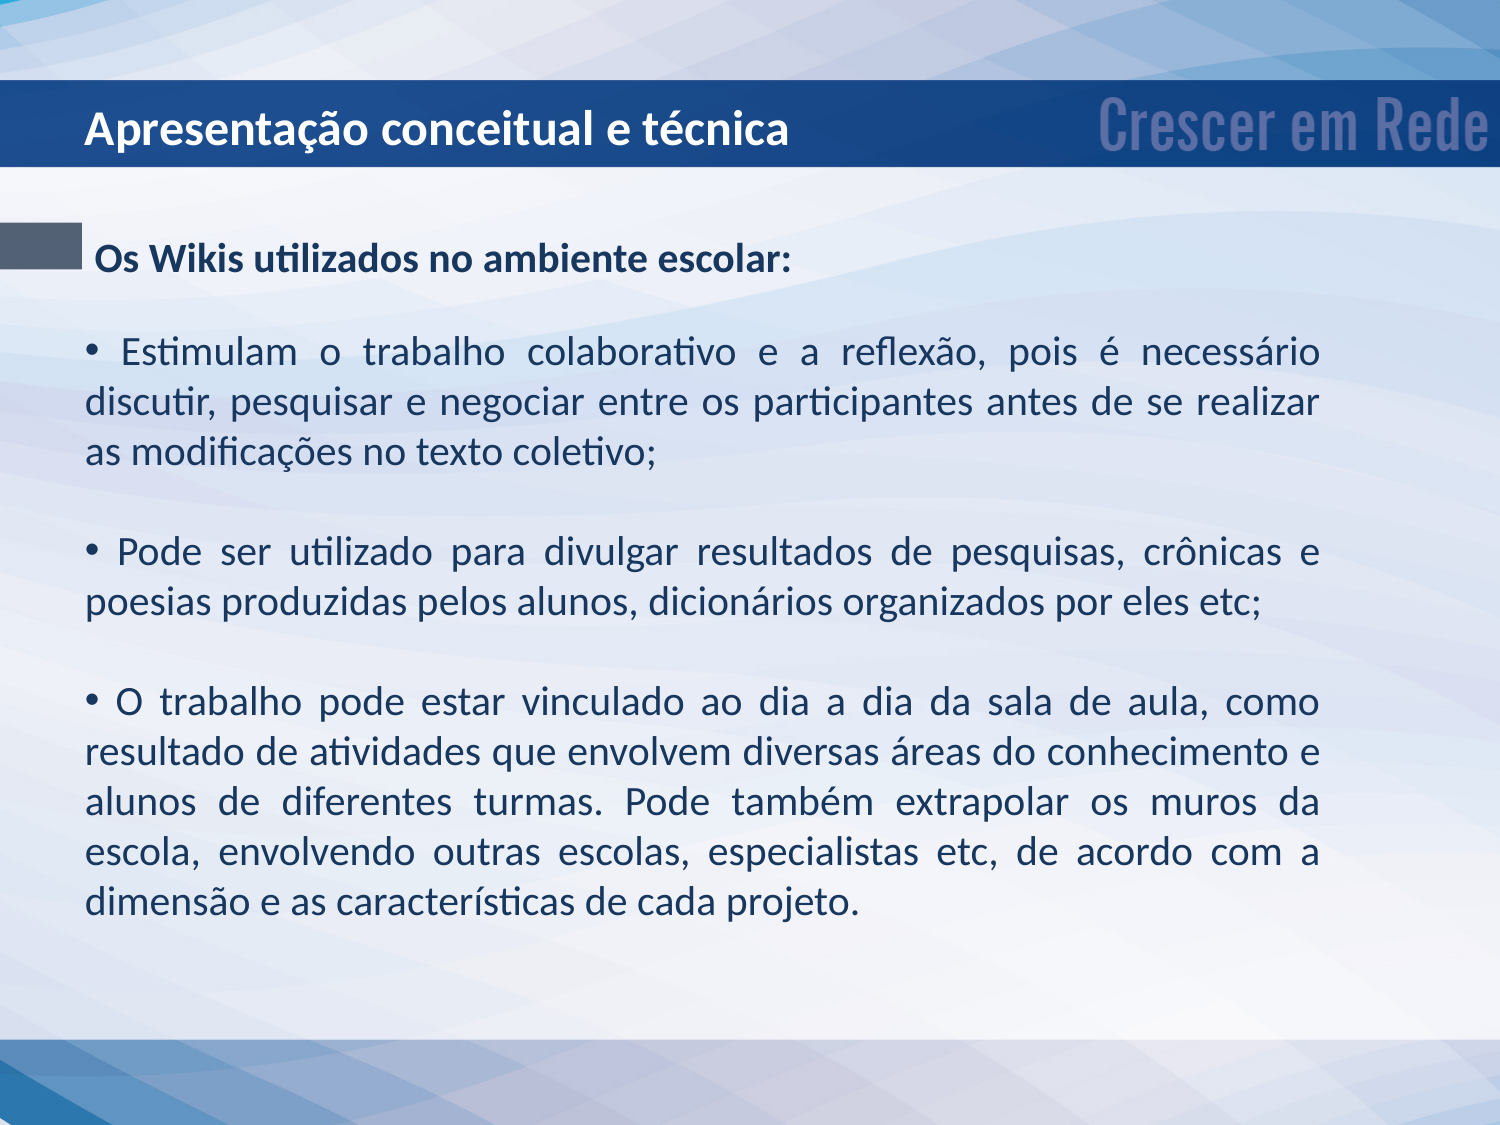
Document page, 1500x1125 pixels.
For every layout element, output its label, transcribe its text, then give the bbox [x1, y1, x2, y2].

text_box Os Wikis utilizados no ambiente escolar: [70, 198, 1418, 288]
text_box Estimulam o trabalho colaborativo e a reflexão, pois é necessário discutir, pesquisar e negociar entre os participantes antes de se realizar as modificações no texto coletivo; Pode ser utilizado para divulgar resultados de pesquisas, crônicas e poesias produzidas pelos alunos, dicionários organizados por eles etc; O trabalho pode estar vinculado ao dia a dia da sala de aula, como resultado de atividades que envolvem diversas áreas do conhecimento e alunos de diferentes turmas. Pode também extrapolar os muros da escola, envolvendo outras escolas, especialistas etc, de acordo com a dimensão e as características de cada projeto. [70, 316, 1336, 1082]
text_box [0, 220, 70, 272]
picture [0, 0, 1500, 1125]
text_box Apresentação conceitual e técnica [70, 88, 1430, 163]
